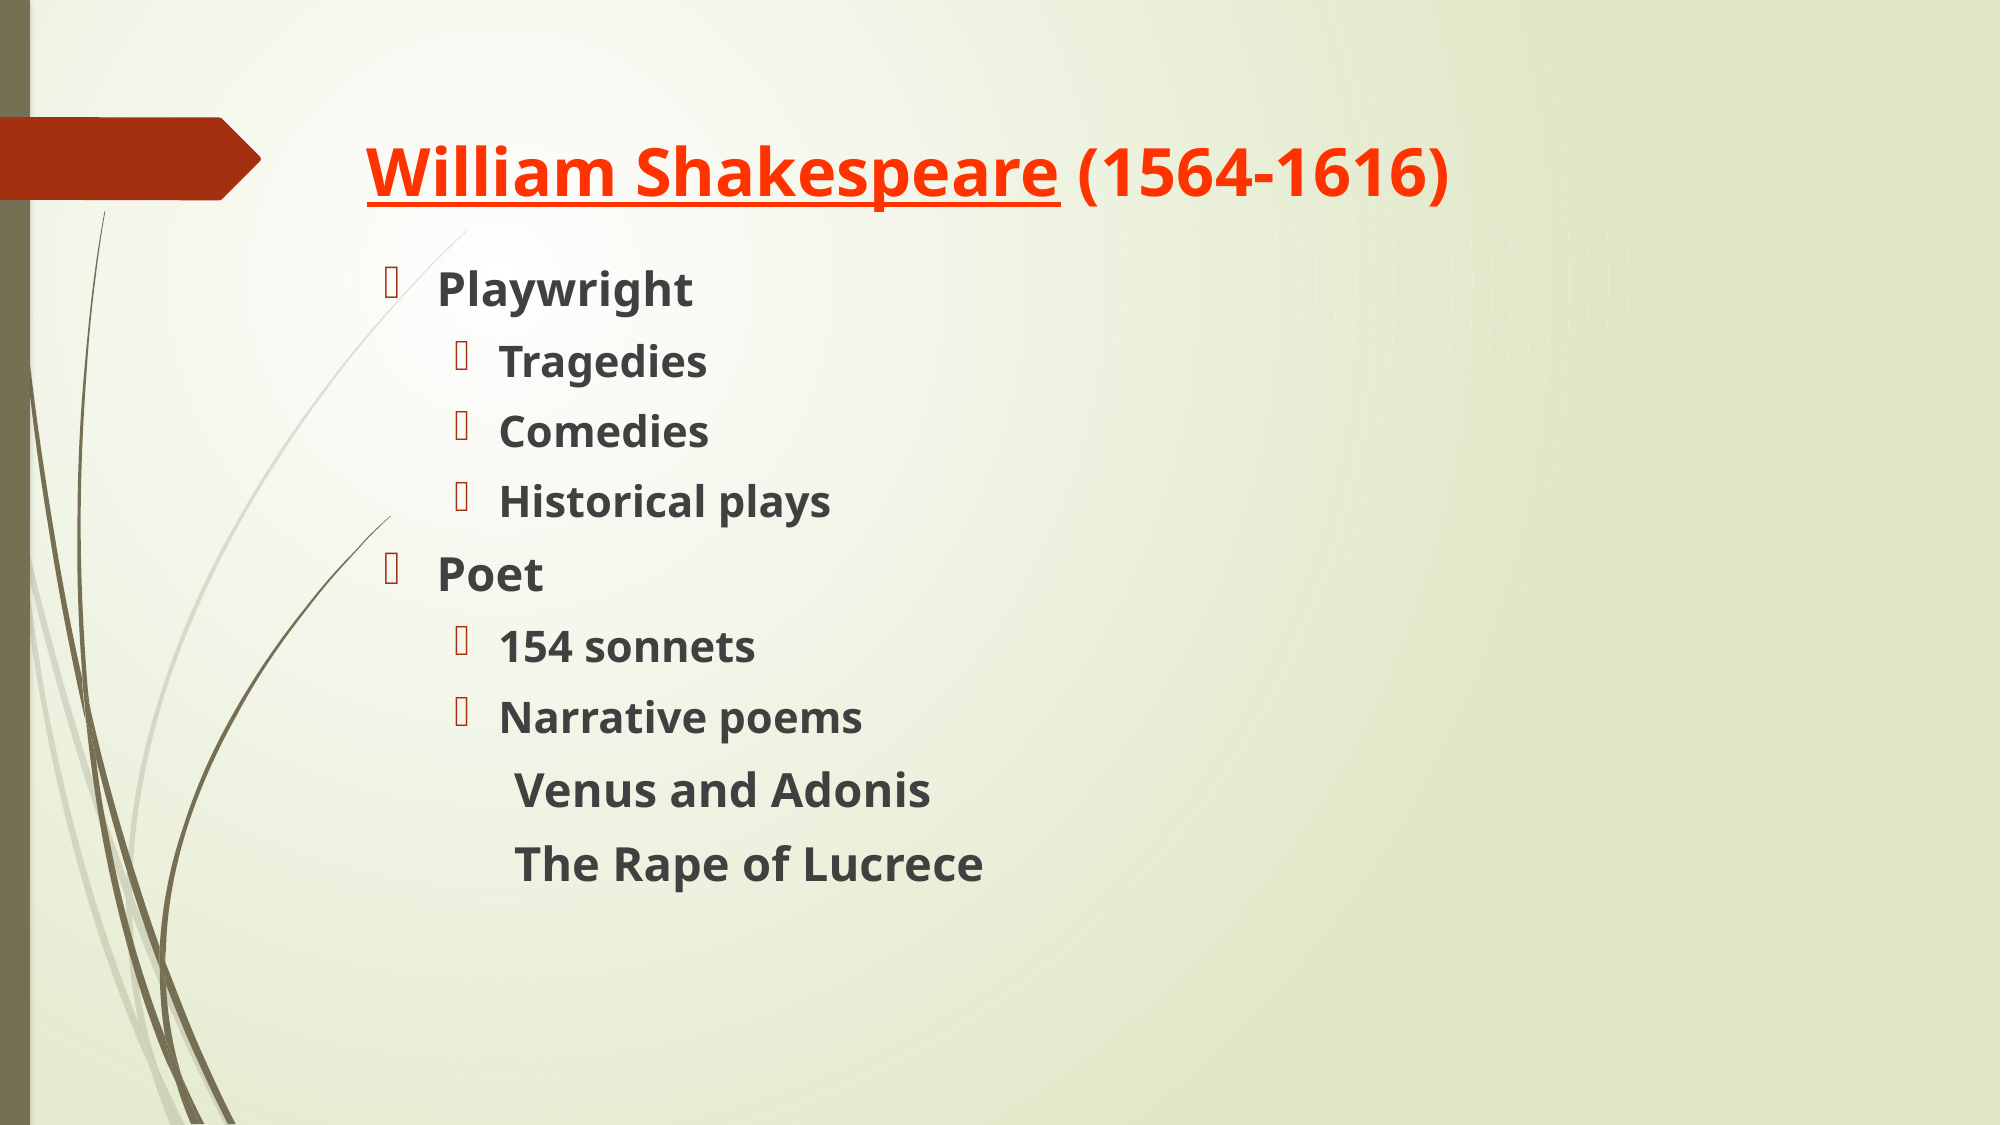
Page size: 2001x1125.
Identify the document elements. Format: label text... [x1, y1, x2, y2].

list Playwright Tragedies Comedies Historical plays Poet 154 sonnets Narrative poems Venus and Adonis The Rape of Lucrece [368, 251, 1892, 980]
title William Shakespeare (1564-1616) [351, 122, 1814, 333]
